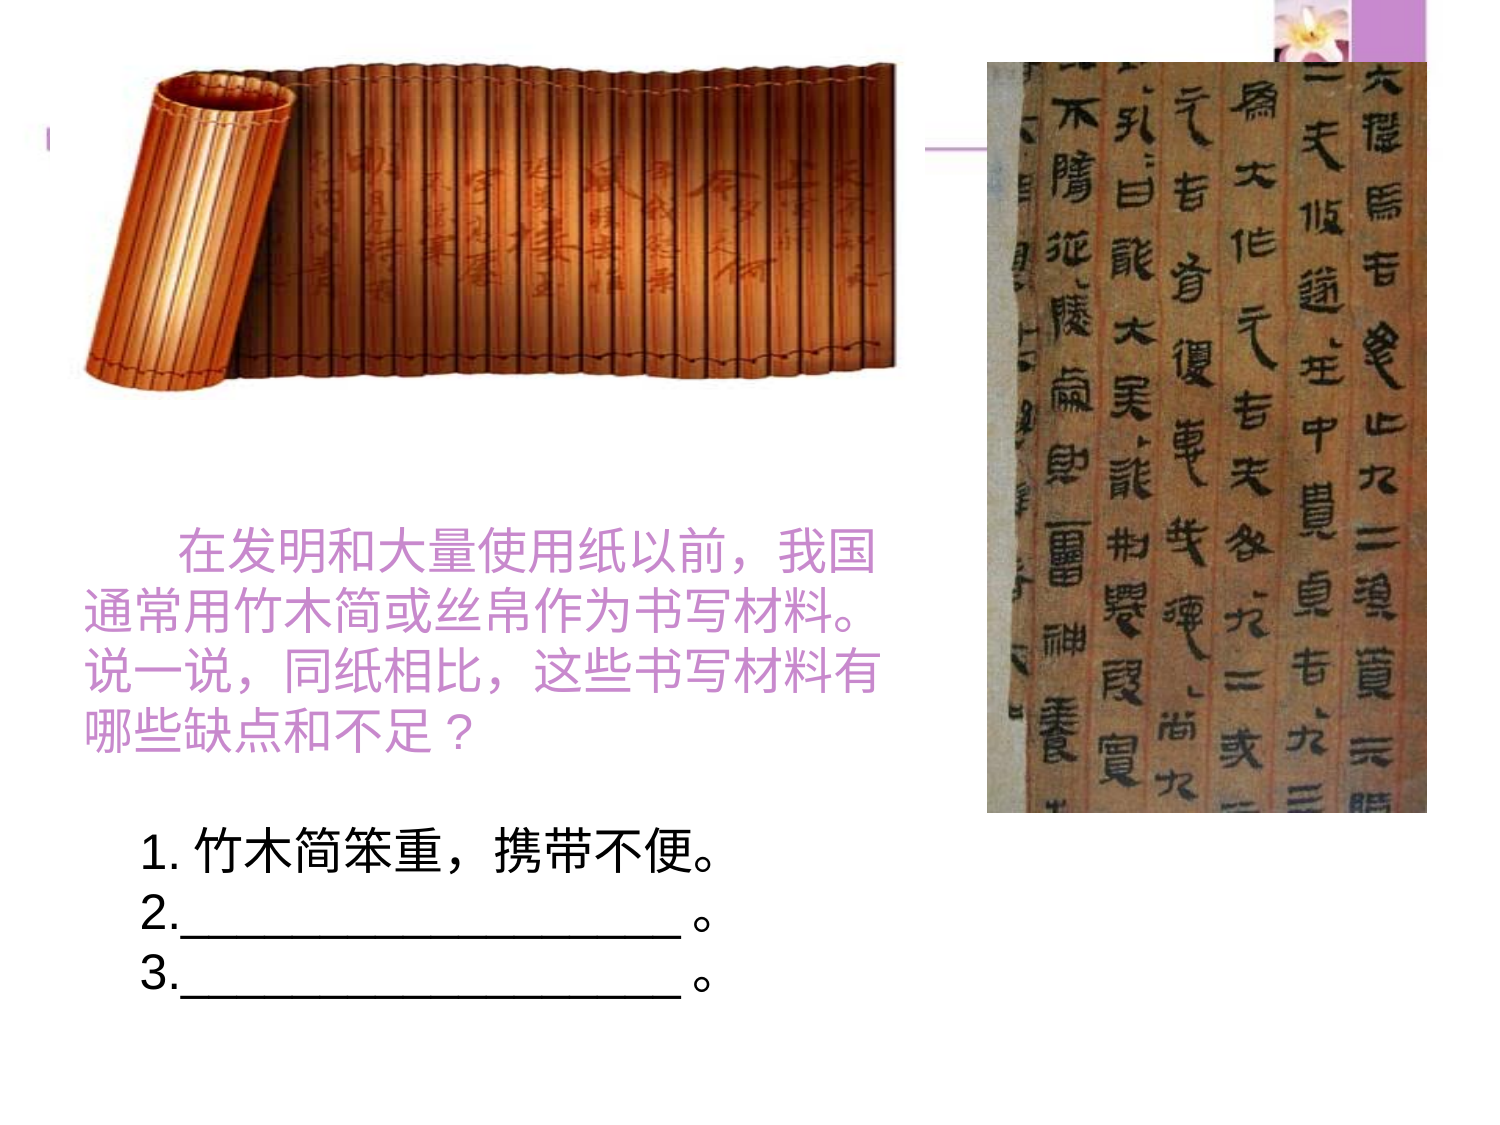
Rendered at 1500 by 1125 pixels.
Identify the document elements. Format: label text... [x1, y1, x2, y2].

picture [0, 0, 1500, 1125]
text_box 在发明和大量使用纸以前，我国 通常用竹木简或丝帛作为书写材料。 说一说，同纸相比，这些书写材料有 哪些缺点和不足? 1.竹木简笨重，携带不便。 2.__________________。 3.__________________。 [68, 512, 899, 1008]
